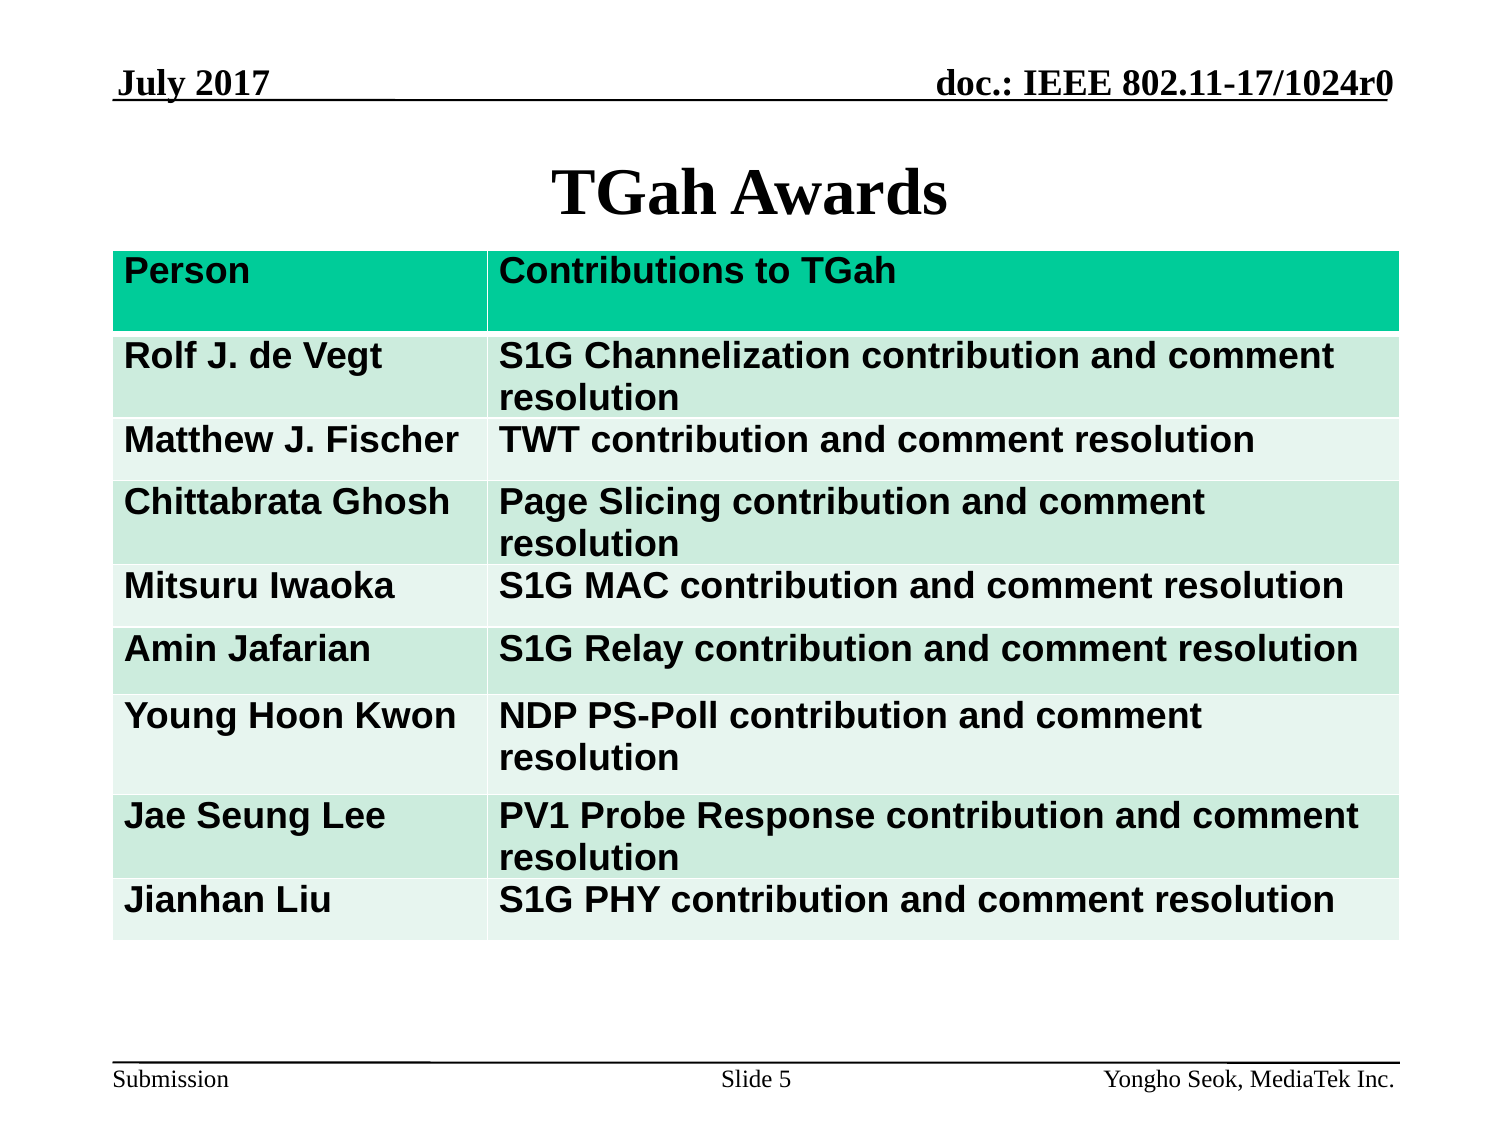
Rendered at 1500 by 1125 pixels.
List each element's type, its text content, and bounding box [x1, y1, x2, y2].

table_cell PV1 Probe Response contribution and comment resolution [488, 795, 1399, 878]
table_cell Rolf J. de Vegt [113, 337, 487, 417]
table_header Contributions to TGah [488, 251, 1399, 331]
table_header Person [113, 251, 487, 331]
table_cell Jae Seung Lee [113, 795, 487, 878]
table_cell Amin Jafarian [113, 628, 487, 694]
slide_number Slide 5 [712, 1061, 800, 1123]
table_cell Page Slicing contribution and comment resolution [488, 481, 1399, 564]
table_cell S1G MAC contribution and comment resolution [488, 565, 1399, 626]
table_cell Matthew J. Fischer [113, 419, 487, 480]
table_cell Chittabrata Ghosh [113, 481, 487, 564]
table_cell NDP PS-Poll contribution and comment resolution [488, 695, 1399, 794]
table_cell S1G PHY contribution and comment resolution [488, 879, 1399, 940]
table_cell TWT contribution and comment resolution [488, 419, 1399, 480]
table_cell Jianhan Liu [113, 879, 487, 940]
table_cell S1G Channelization contribution and comment resolution [488, 337, 1399, 417]
table_cell Young Hoon Kwon [113, 695, 487, 794]
table_cell Mitsuru Iwaoka [113, 565, 487, 626]
footer Yongho Seok, MediaTek Inc. [1031, 1061, 1402, 1093]
table_cell S1G Relay contribution and comment resolution [488, 628, 1399, 694]
title TGah Awards [112, 111, 1388, 249]
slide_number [116, 58, 507, 104]
